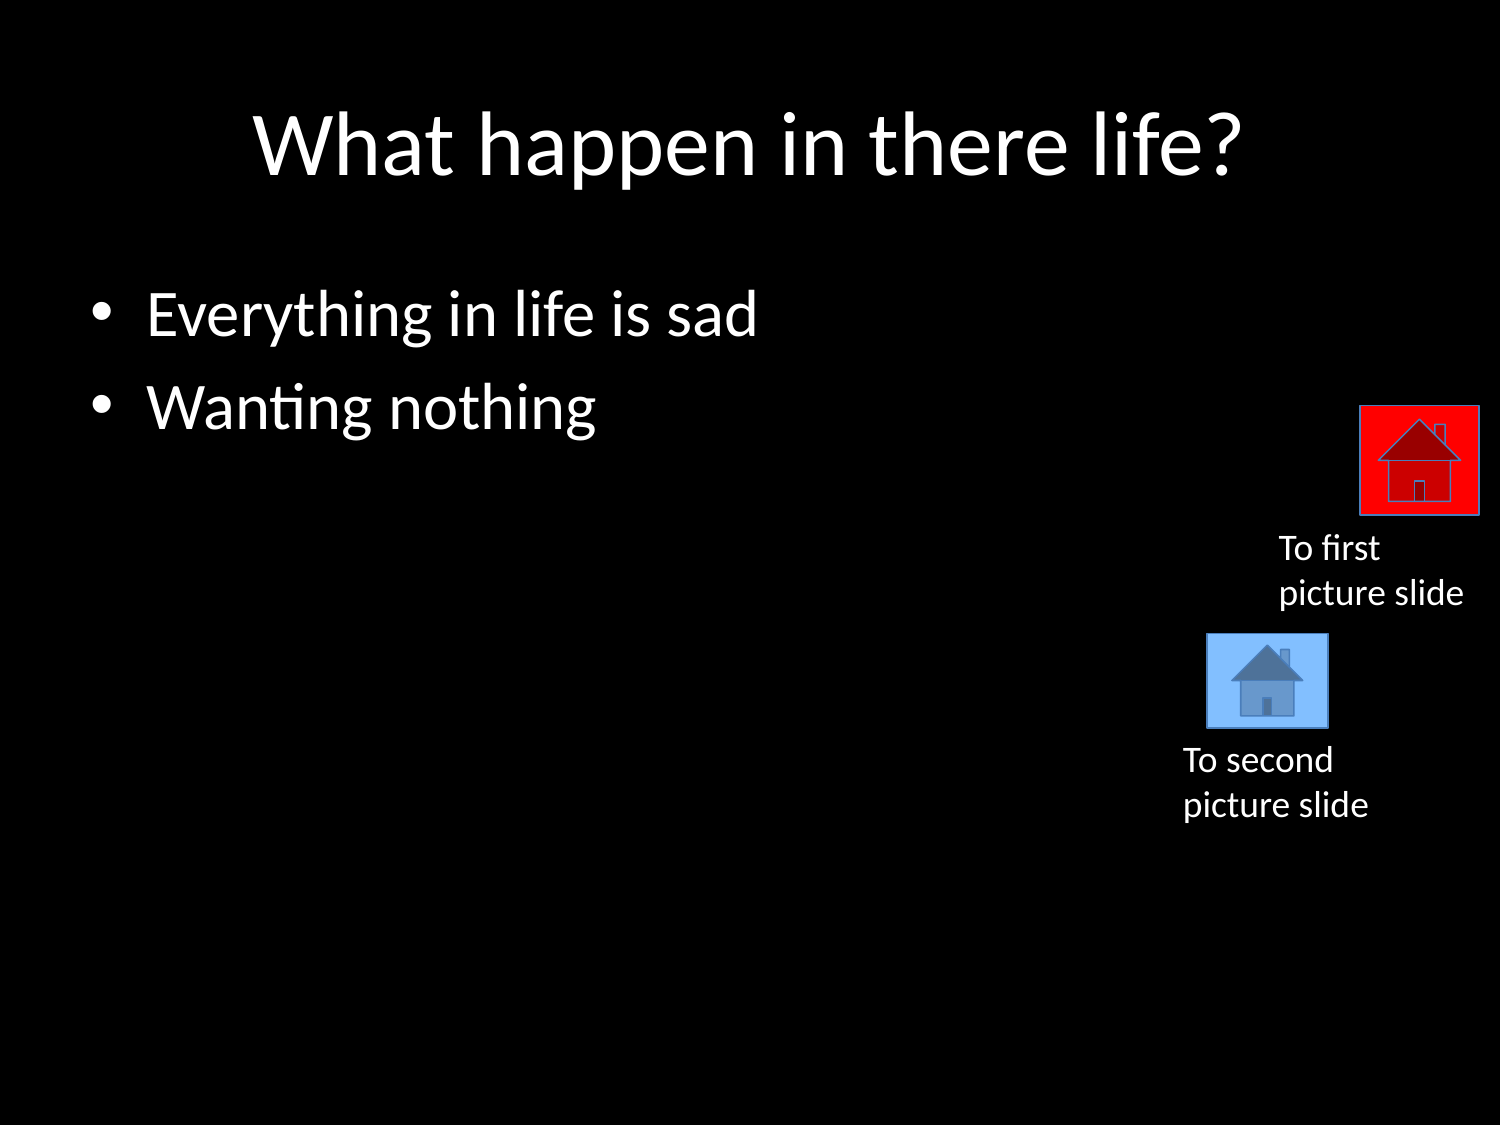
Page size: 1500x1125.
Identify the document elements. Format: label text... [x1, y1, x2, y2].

text_box [1359, 405, 1480, 515]
title What happen in there life? [75, 45, 1425, 233]
list Everything in life is sad Wanting nothing [75, 262, 1425, 1005]
text_box To second picture slide [1168, 727, 1425, 833]
text_box [1206, 633, 1329, 727]
text_box To first picture slide [1263, 515, 1500, 620]
